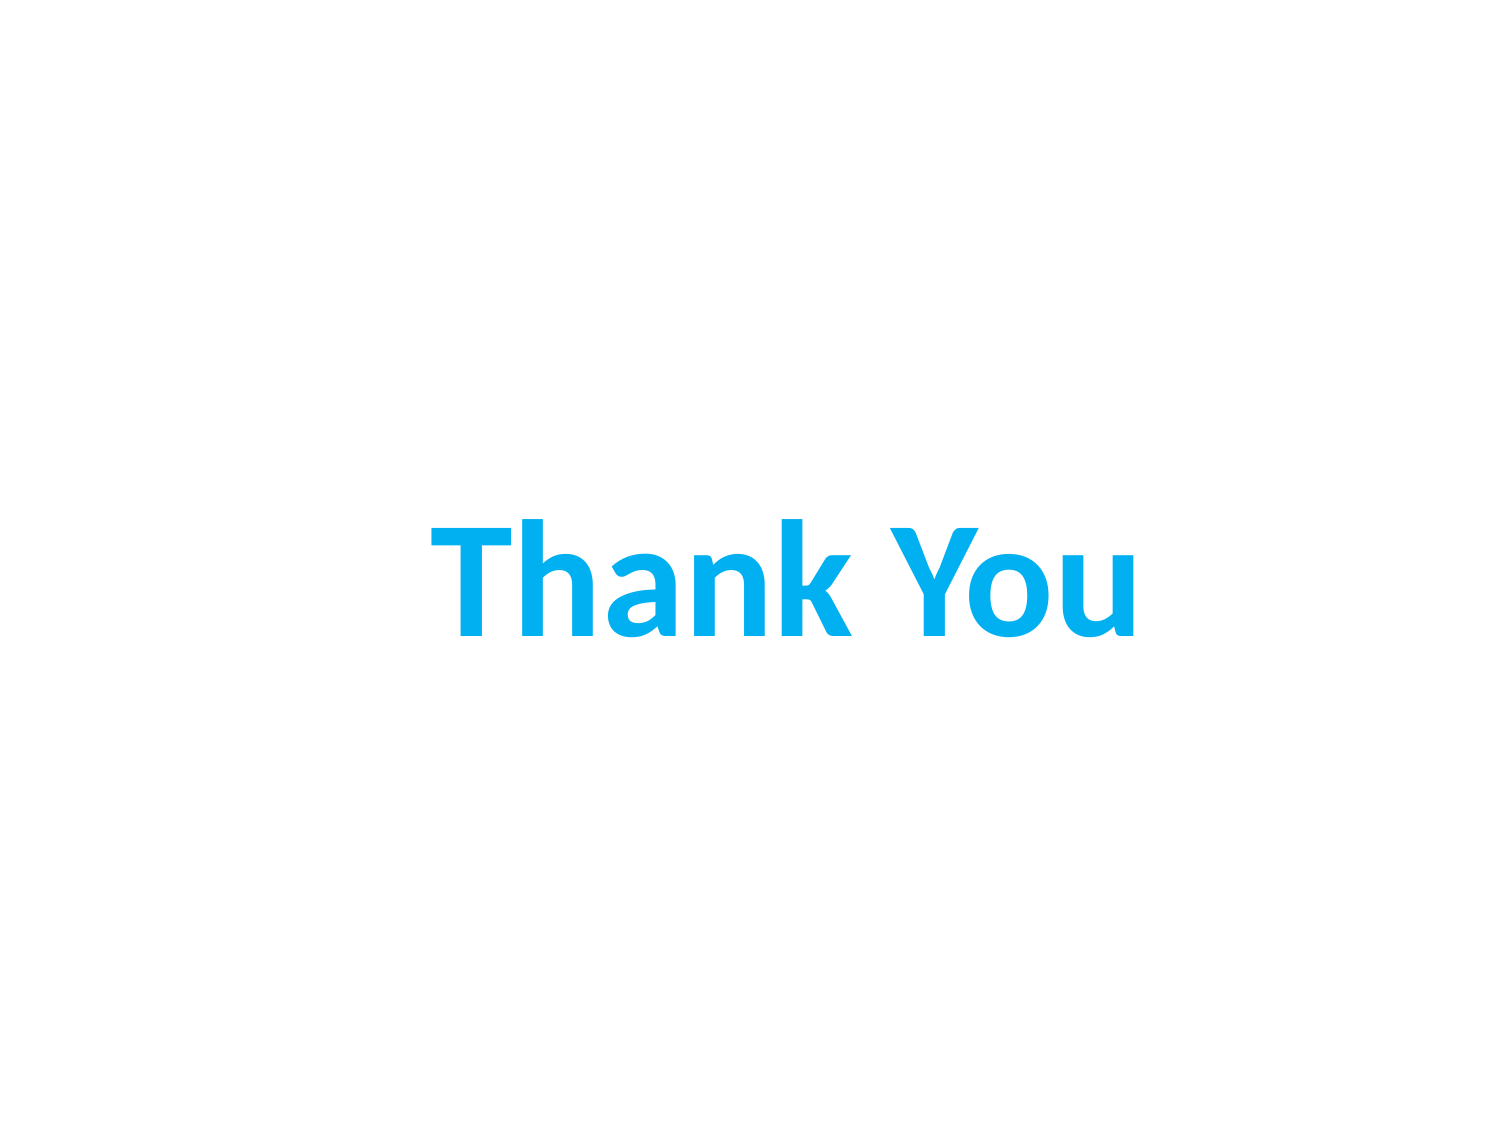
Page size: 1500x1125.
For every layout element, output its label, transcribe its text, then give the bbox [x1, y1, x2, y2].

text_box Thank You [374, 462, 1200, 678]
